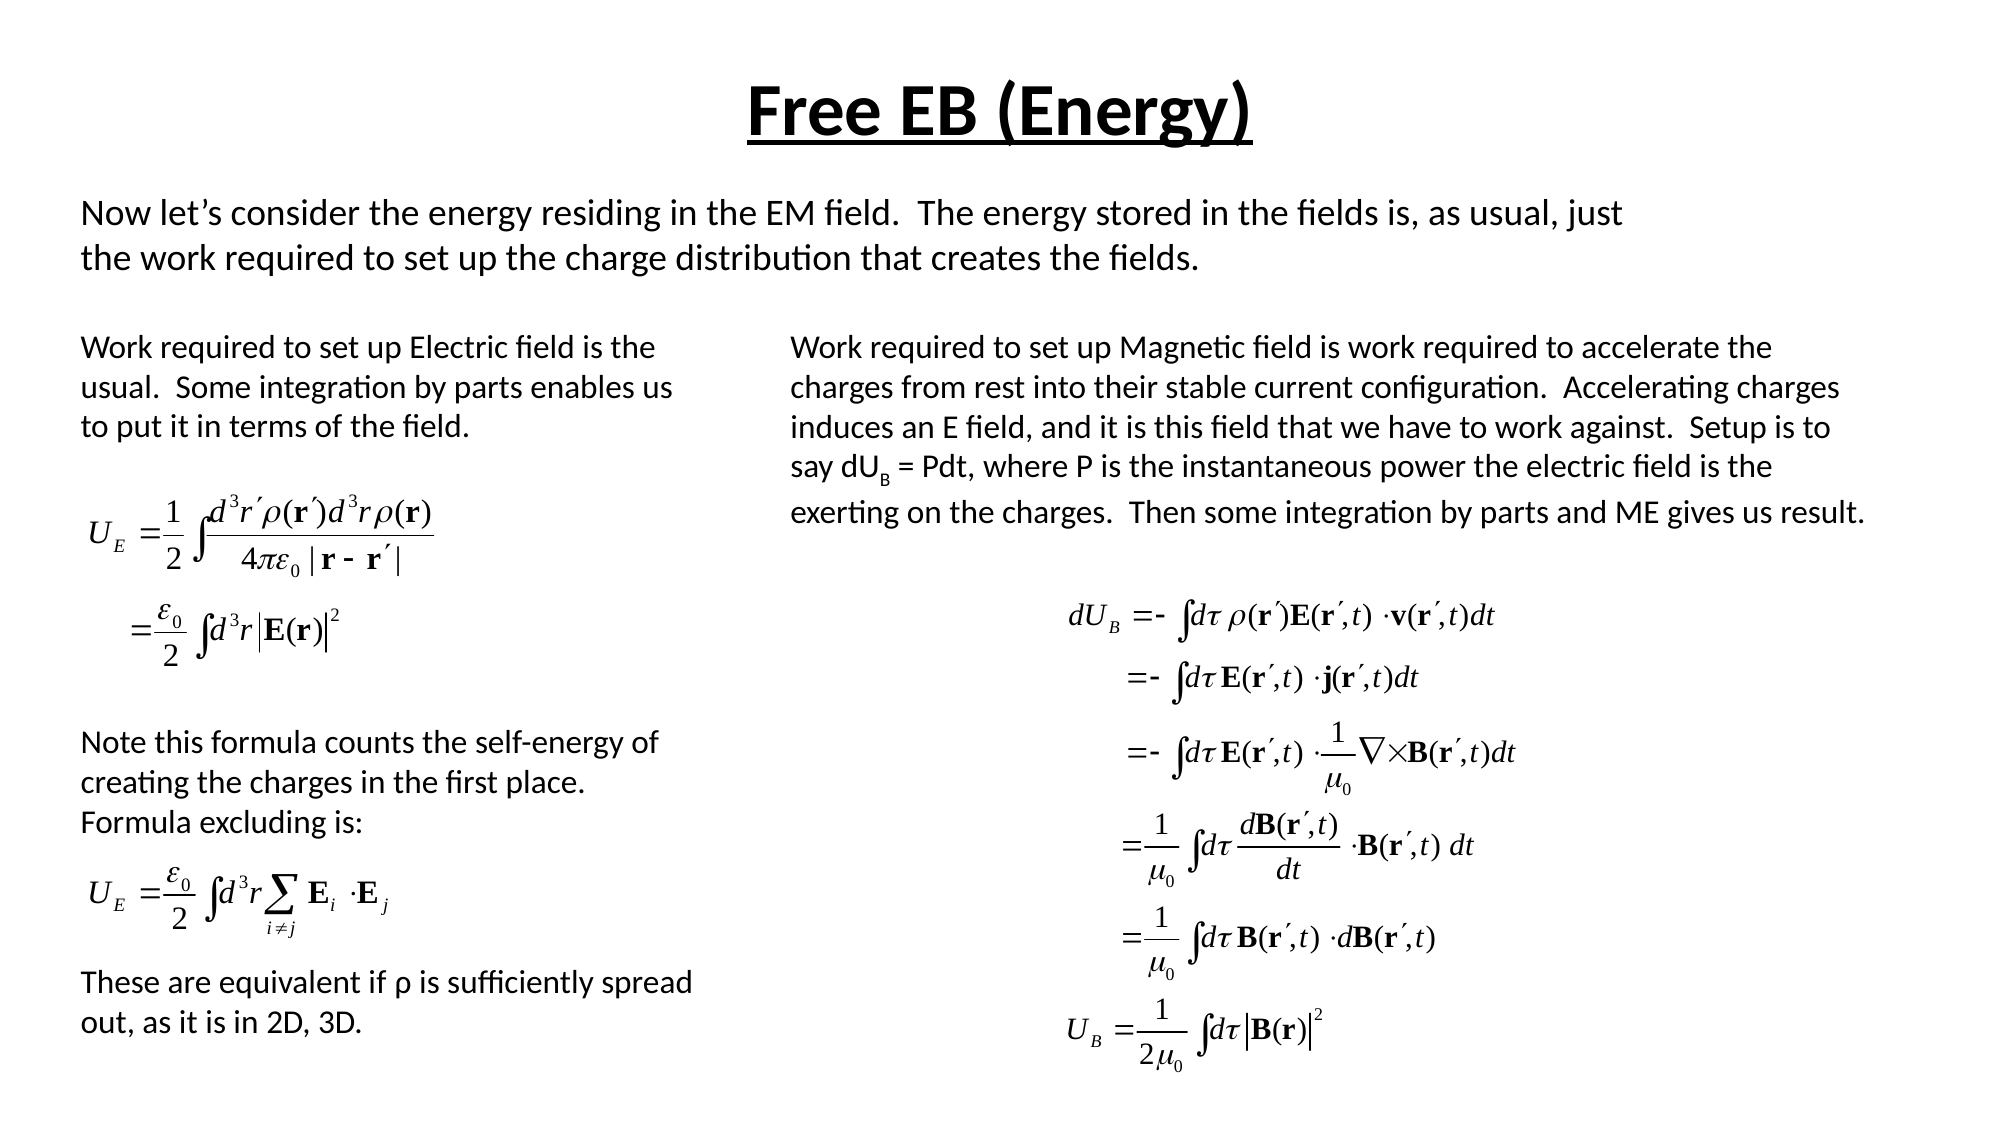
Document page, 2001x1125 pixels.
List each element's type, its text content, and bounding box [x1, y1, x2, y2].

text_box Work required to set up Electric field is the usual. Some integration by parts enables us to put it in terms of the field. [65, 317, 694, 452]
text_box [1063, 586, 1528, 1080]
title Free EB (Energy) [249, 45, 1750, 160]
text_box Note this formula counts the self-energy of creating the charges in the first place. Formula excluding is: [65, 712, 717, 848]
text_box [85, 487, 441, 673]
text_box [85, 851, 398, 945]
text_box Work required to set up Magnetic field is work required to accelerate the charges from rest into their stable current configuration. Accelerating charges induces an E field, and it is this field that we have to work against. Setup is to say dUB = Pdt, where P is the instantaneous power the electric field is the exerting on the charges. Then some integration by parts and ME gives us result. [775, 317, 1898, 538]
text_box These are equivalent if ρ is sufficiently spread out, as it is in 2D, 3D. [65, 953, 717, 1048]
text_box Now let’s consider the energy residing in the EM field. The energy stored in the fields is, as usual, just the work required to set up the charge distribution that creates the fields. [65, 180, 1693, 286]
